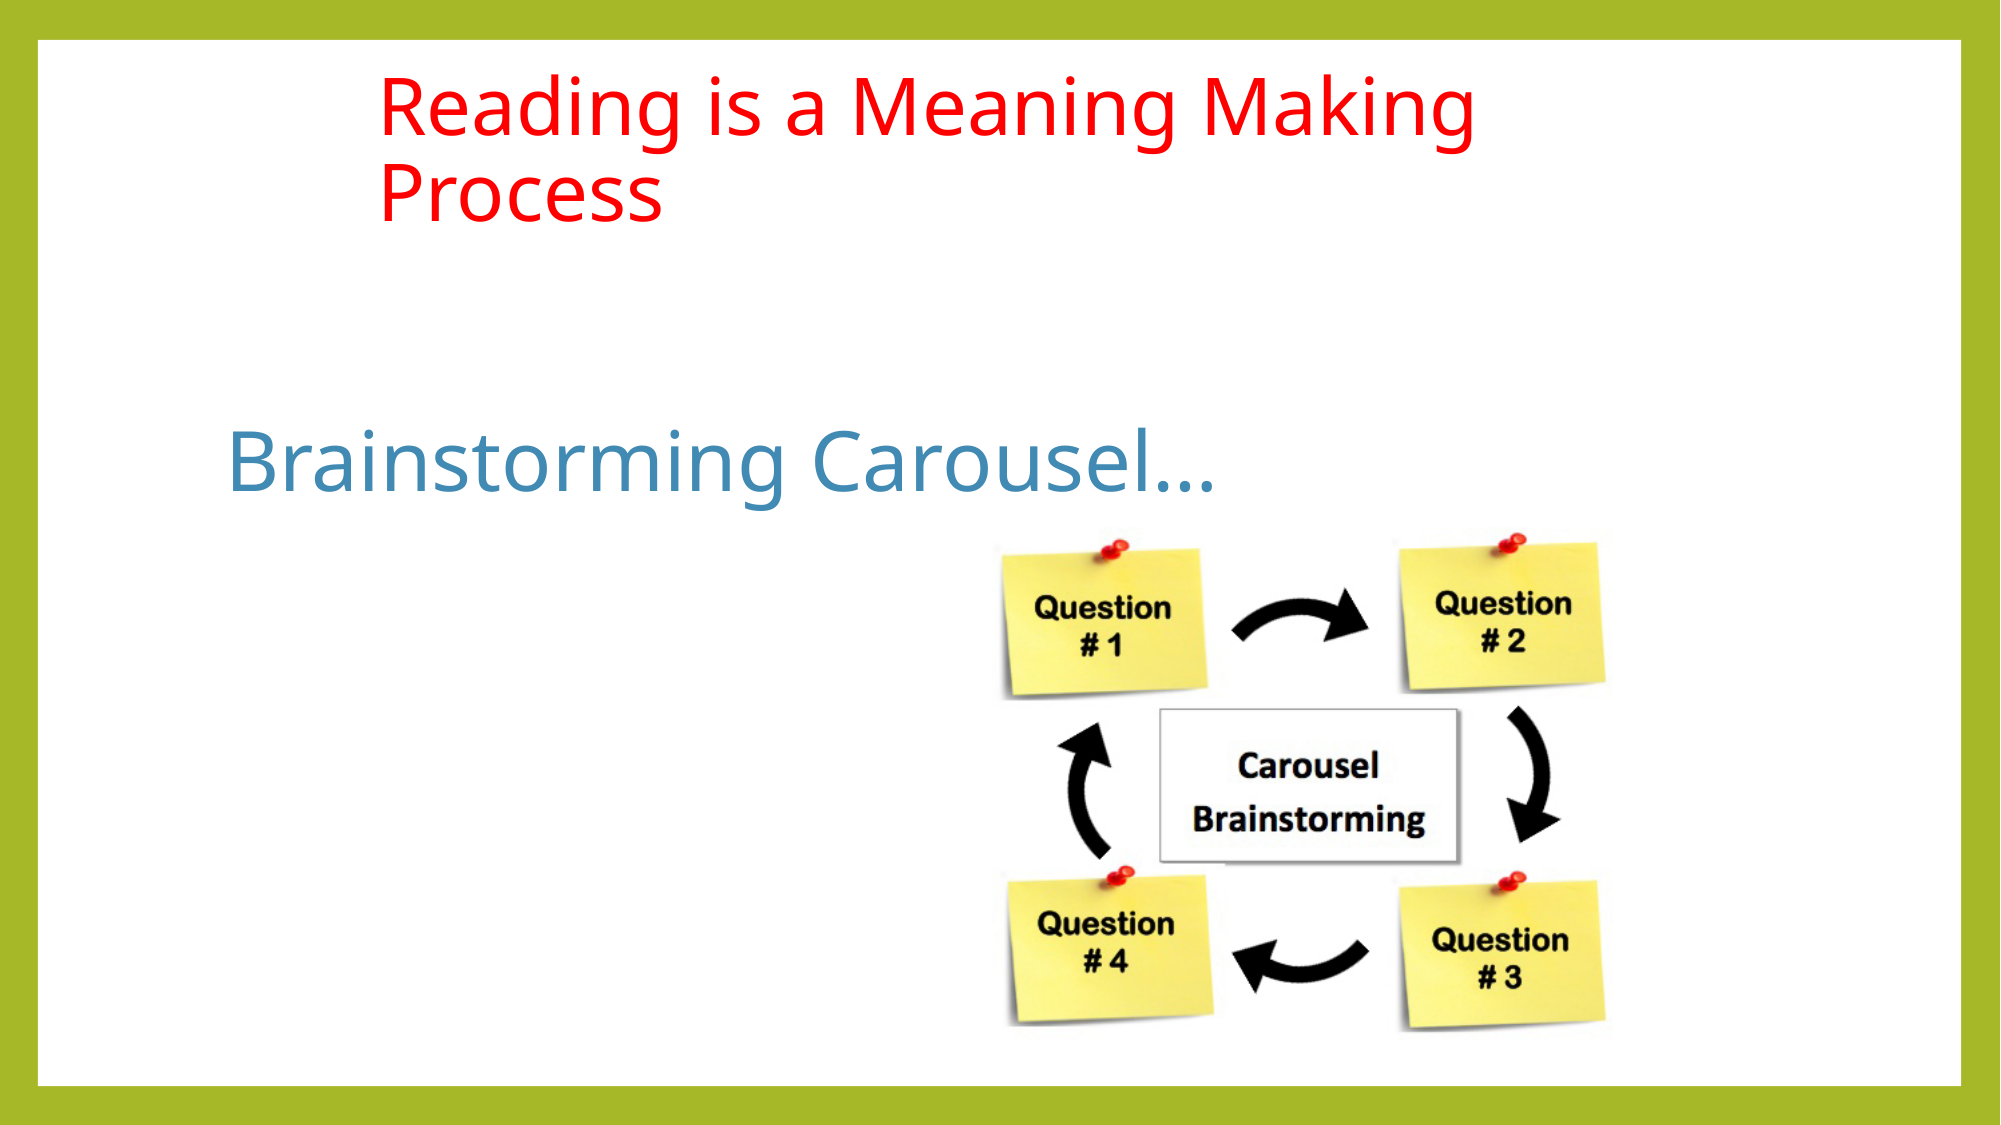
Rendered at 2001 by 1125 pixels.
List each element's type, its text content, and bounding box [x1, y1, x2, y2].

picture [971, 526, 1638, 1040]
title Reading is a Meaning Making Process [362, 59, 1713, 247]
list Brainstorming Carousel… [210, 335, 1305, 586]
